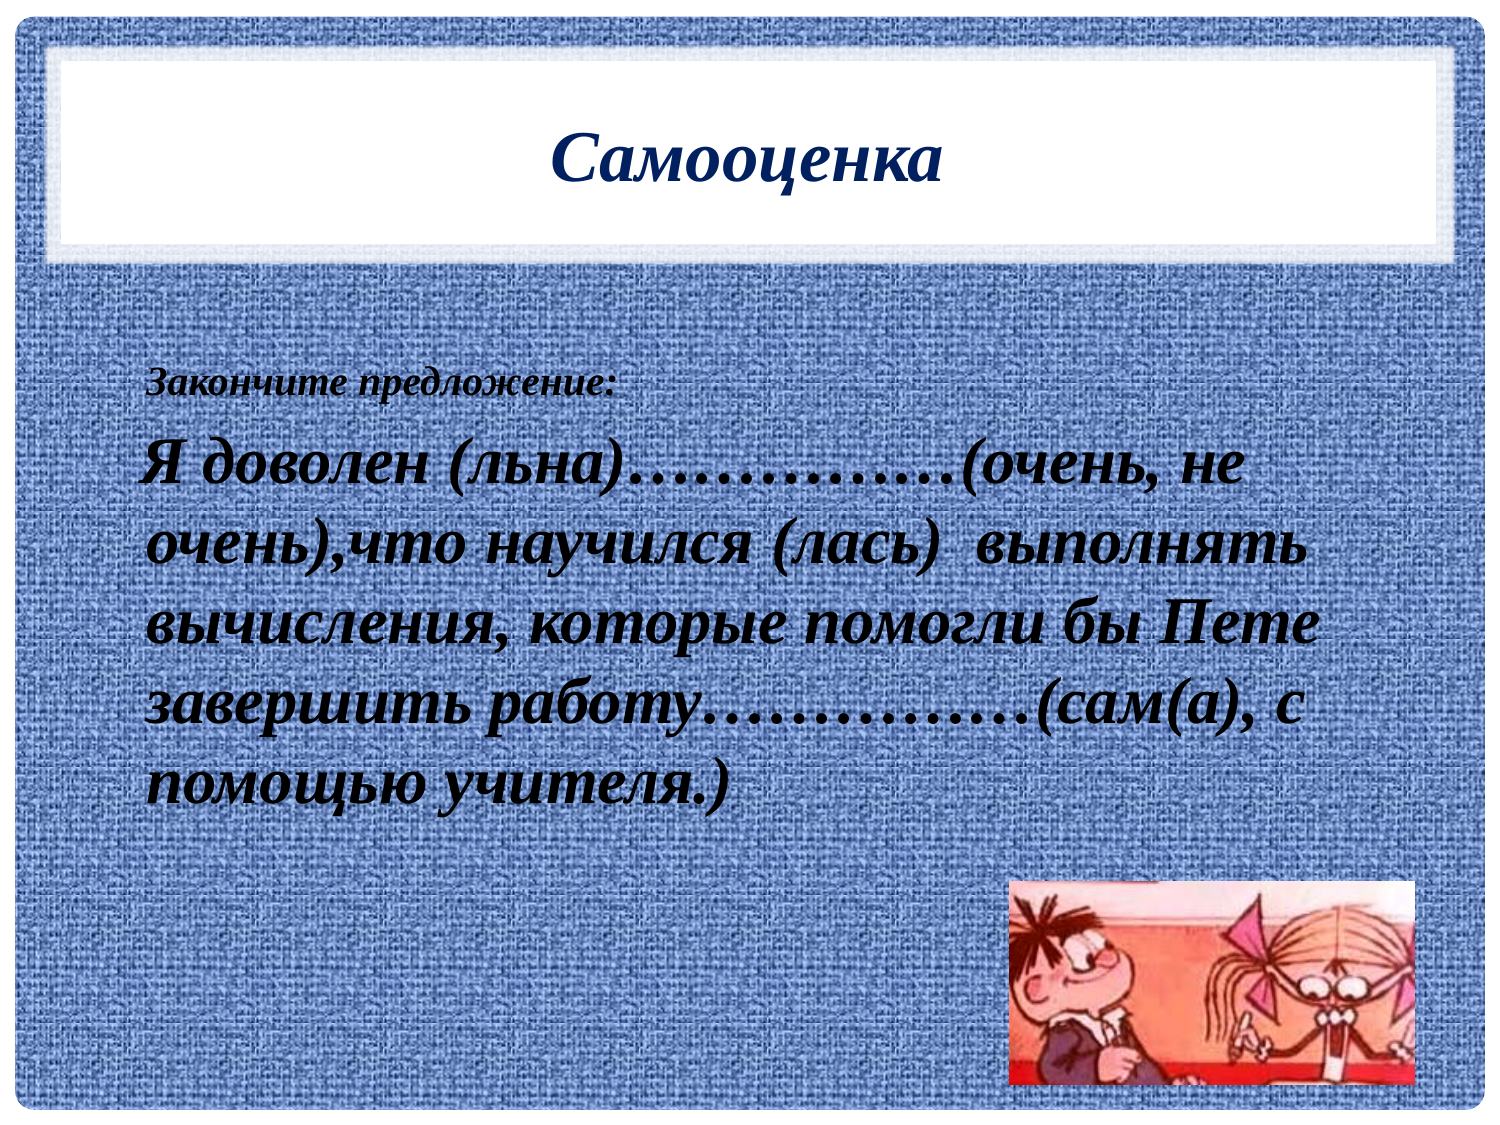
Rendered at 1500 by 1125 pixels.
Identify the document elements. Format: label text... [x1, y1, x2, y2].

title Самооценка [69, 66, 1425, 238]
picture [15, 16, 1485, 1110]
list Закончите предложение: Я доволен (льна)……………(очень, не очень),что научился (лась) выполнять вычисления, которые помогли бы Пете завершить работу……………(сам(а), с помощью учителя.) [74, 287, 1426, 1006]
